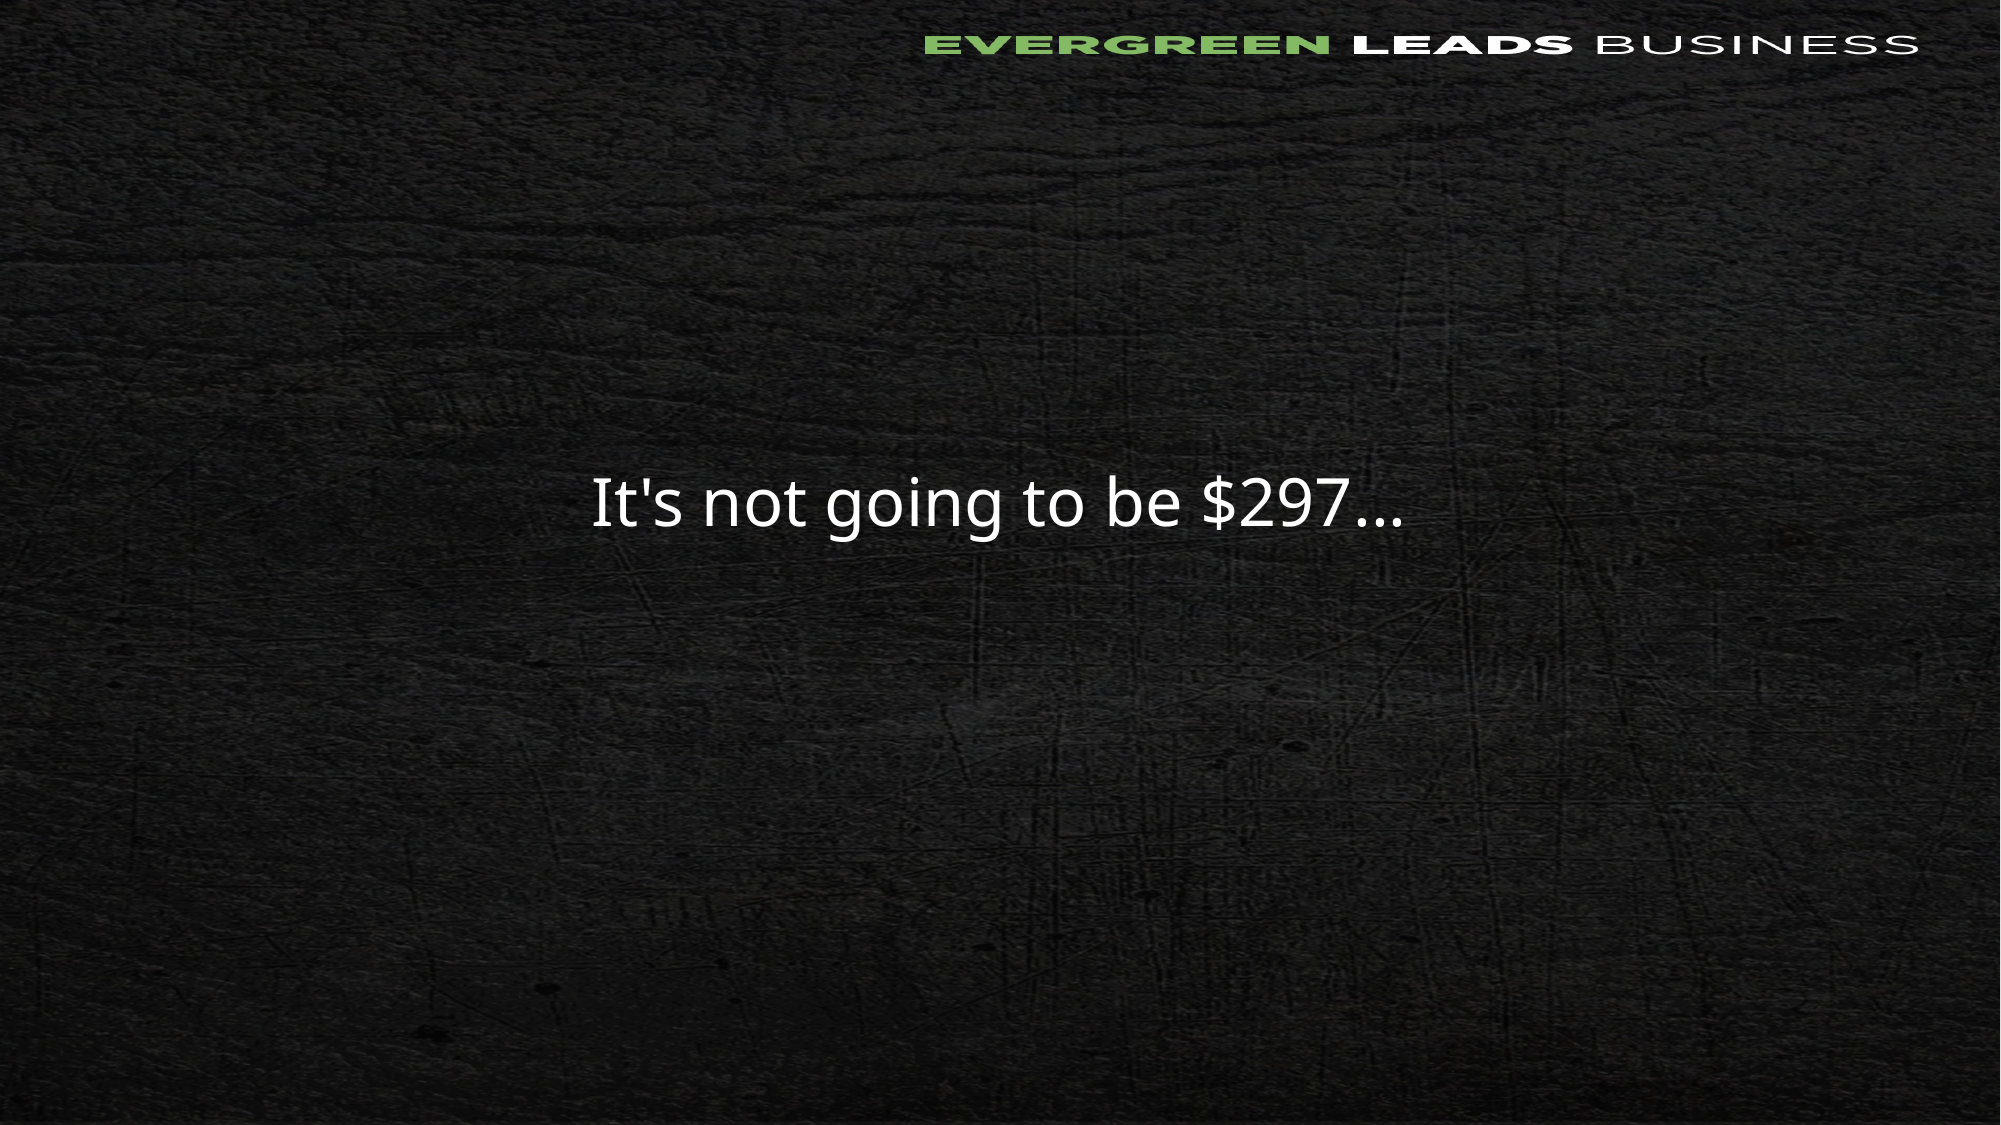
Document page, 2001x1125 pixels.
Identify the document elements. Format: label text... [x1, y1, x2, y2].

list It's not going to be $297... [446, 461, 1554, 664]
picture [0, 0, 2001, 1125]
